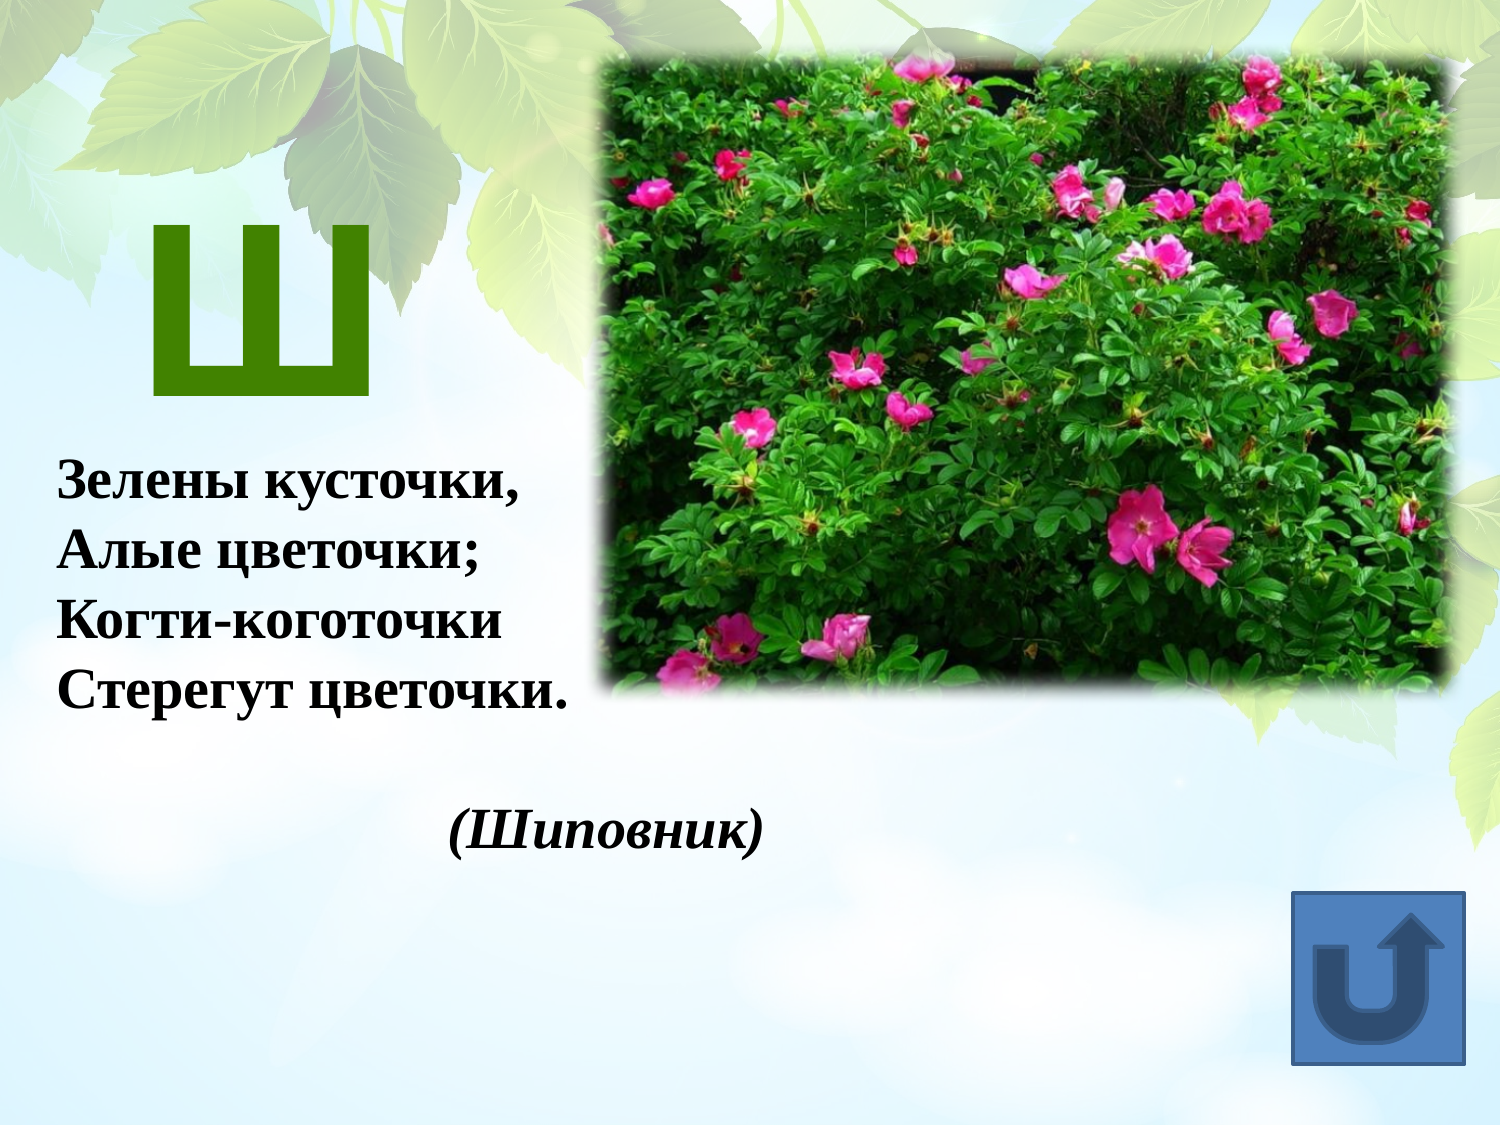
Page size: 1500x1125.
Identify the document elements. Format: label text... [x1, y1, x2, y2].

text_box [1291, 891, 1466, 1066]
text_box Ш [117, 148, 406, 432]
text_box Зелены кусточки, Алые цветочки; Когти-коготочки Стерегут цветочки. (Шиповник) [41, 432, 792, 958]
picture [584, 42, 1467, 705]
